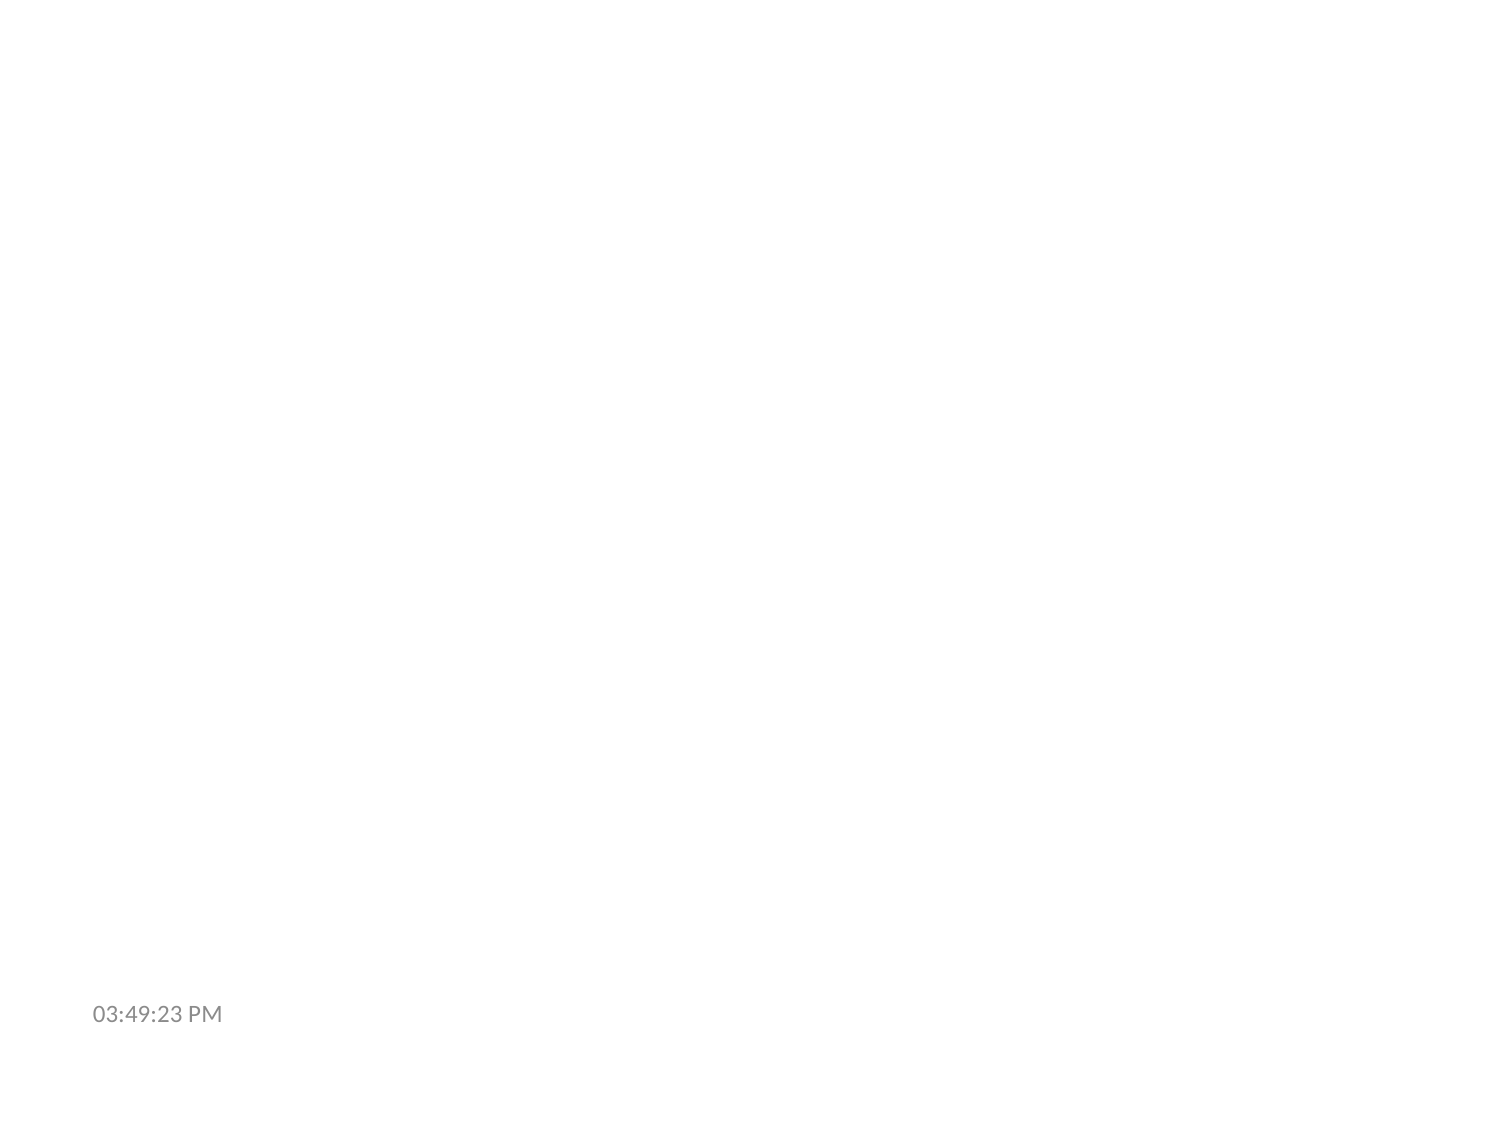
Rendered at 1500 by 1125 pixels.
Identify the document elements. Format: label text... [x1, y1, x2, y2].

text_box 3:35:09 PM [77, 982, 428, 1043]
